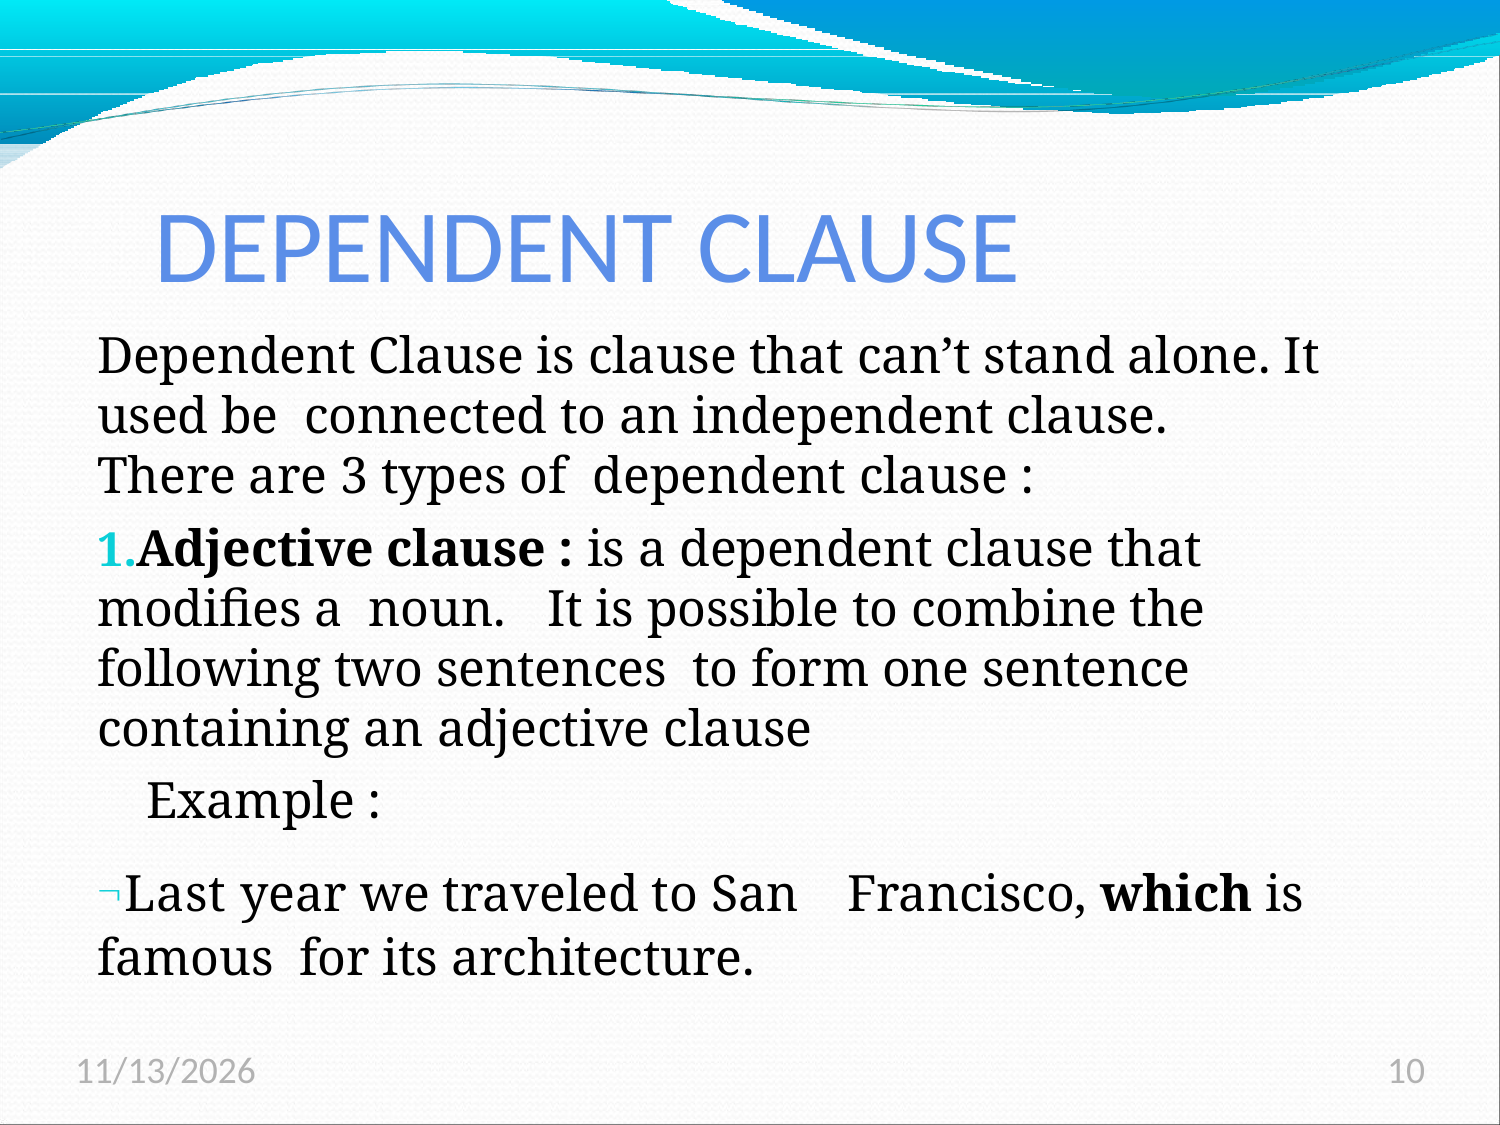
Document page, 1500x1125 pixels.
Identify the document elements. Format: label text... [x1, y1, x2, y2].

title DEPENDENT CLAUSE [152, 176, 1025, 321]
slide_number 10 [1080, 1046, 1425, 1103]
picture [0, 0, 1500, 1125]
text_box Dependent Clause is clause that can’t stand alone. It used be connected to an independent clause. There are 3 types of dependent clause : 1.Adjective clause : is a dependent clause that modifies a noun. It is possible to combine the following two sentences to form one sentence containing an adjective clause Example : Last year we traveled to San Francisco, which is famous for its architecture. [92, 321, 1408, 986]
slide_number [75, 1046, 420, 1103]
